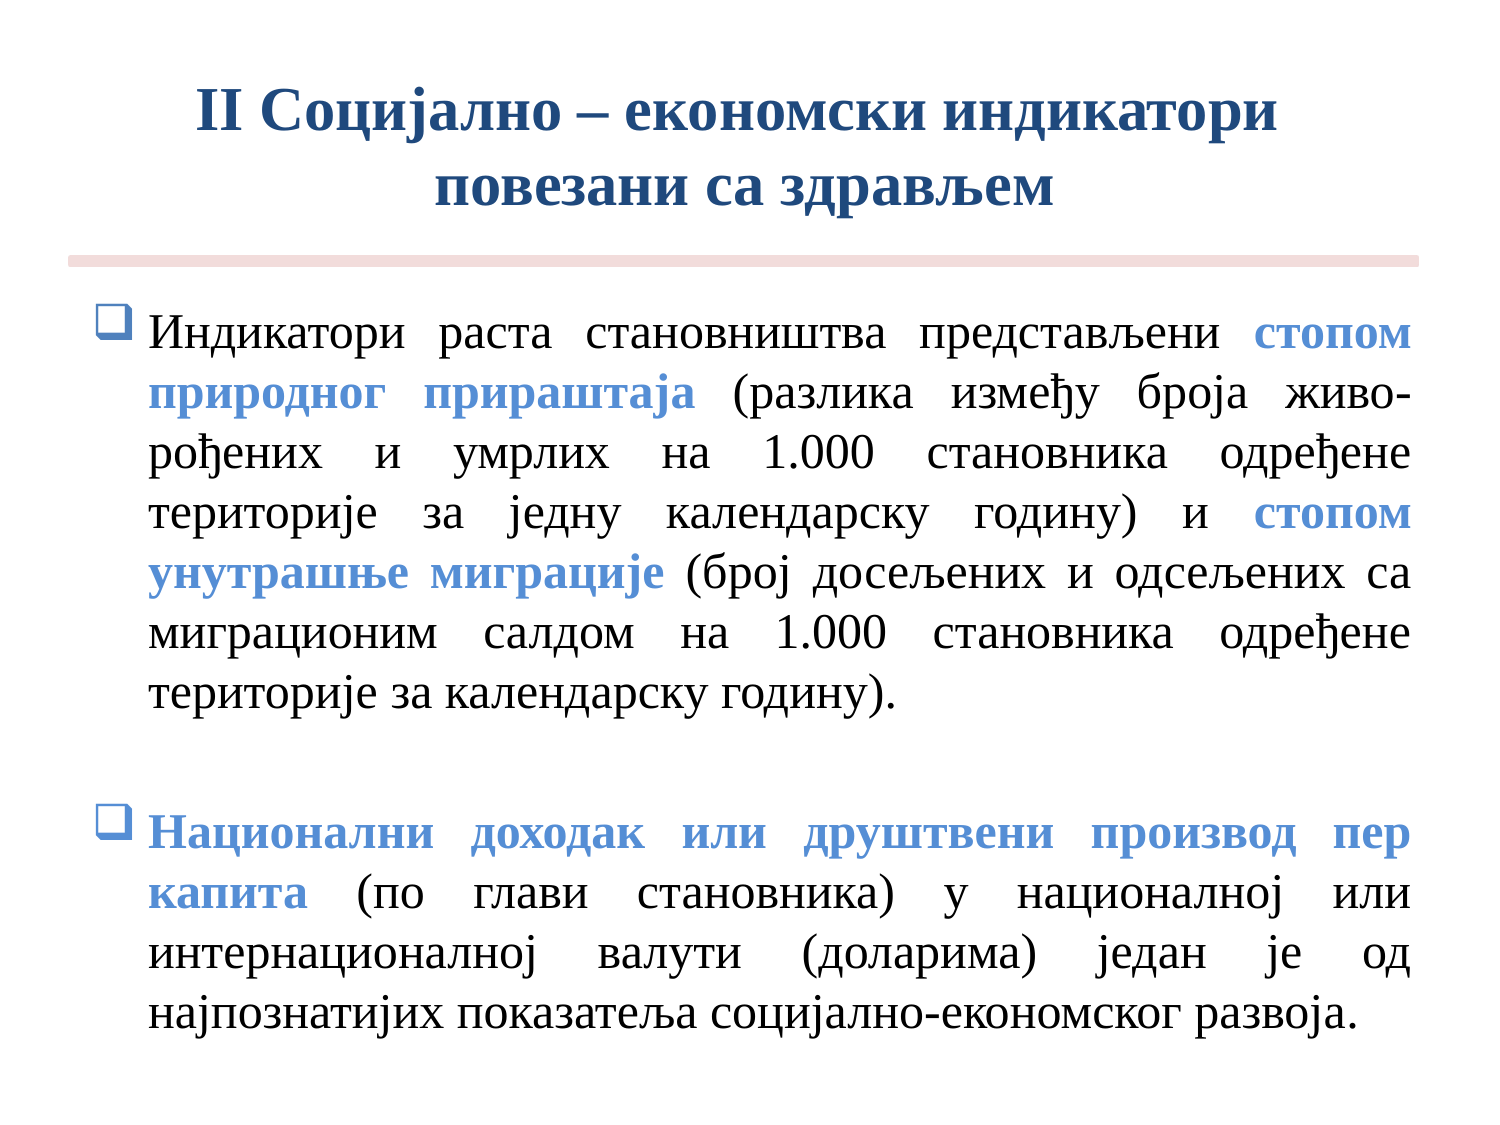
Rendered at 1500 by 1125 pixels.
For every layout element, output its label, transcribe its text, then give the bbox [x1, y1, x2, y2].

title II Социјално – економски индикатори повезани са здрављем [113, 54, 1378, 232]
list Индикатори раста становништва представљени стопом природног прираштаја (разлика између броја живо-рођених и умрлих на 1.000 становника одређене територије за једну календарску годину) и стопом унутрашње миграције (број досељених и одсељених са миграционим салдом на 1.000 становника одређене територије за календарску годину). Национални доходак или друштвени производ пер капита (по глави становника) у националној или интернационалној валути (доларима) један је од најпознатијих показатеља социјално-економског развоја. [76, 290, 1427, 1059]
picture [68, 255, 1419, 267]
